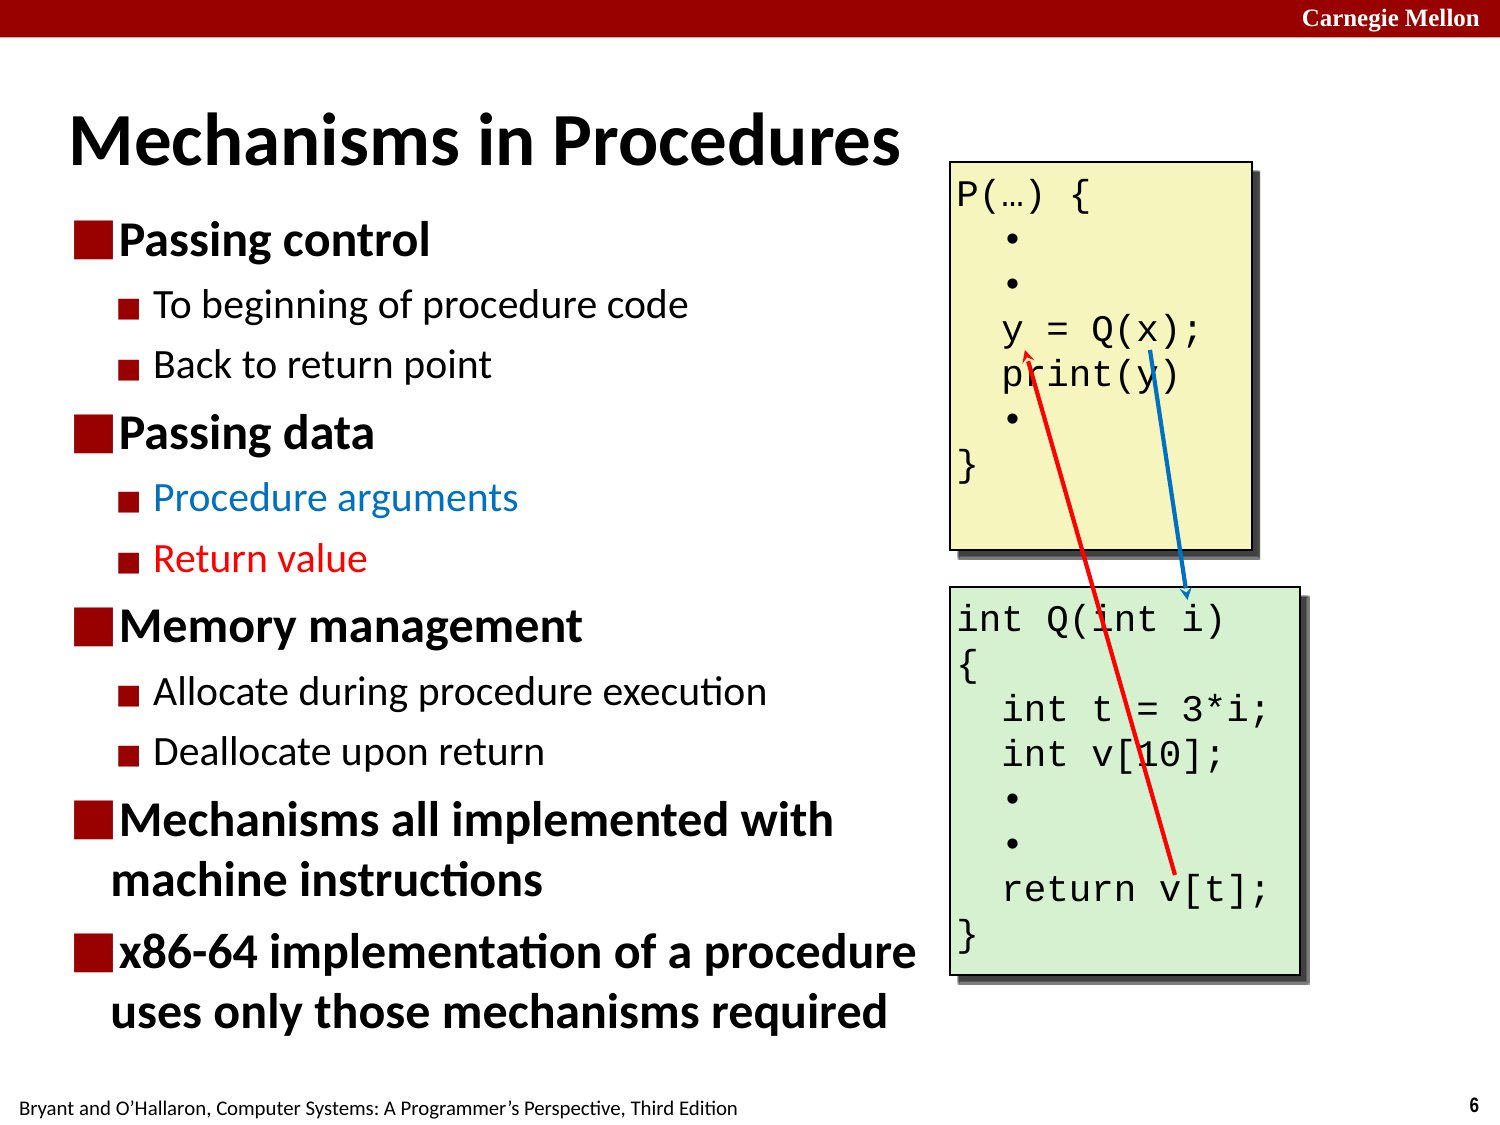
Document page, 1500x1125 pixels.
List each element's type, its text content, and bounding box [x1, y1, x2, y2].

text_box int Q(int i) { int t = 3*i; int v[10]; • • return v[t]; } [950, 587, 1300, 975]
text_box P(…) { • • y = Q(x); print(y) • } [950, 162, 1253, 550]
title Mechanisms in Procedures [62, 41, 1438, 230]
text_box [1024, 349, 1176, 876]
list Passing control To beginning of procedure code Back to return point Passing data Procedure arguments Return value Memory management Allocate during procedure execution Deallocate upon return Mechanisms all implemented with machine instructions x86-64 implementation of a procedure uses only those mechanisms required [62, 200, 925, 1092]
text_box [1176, 349, 1188, 601]
